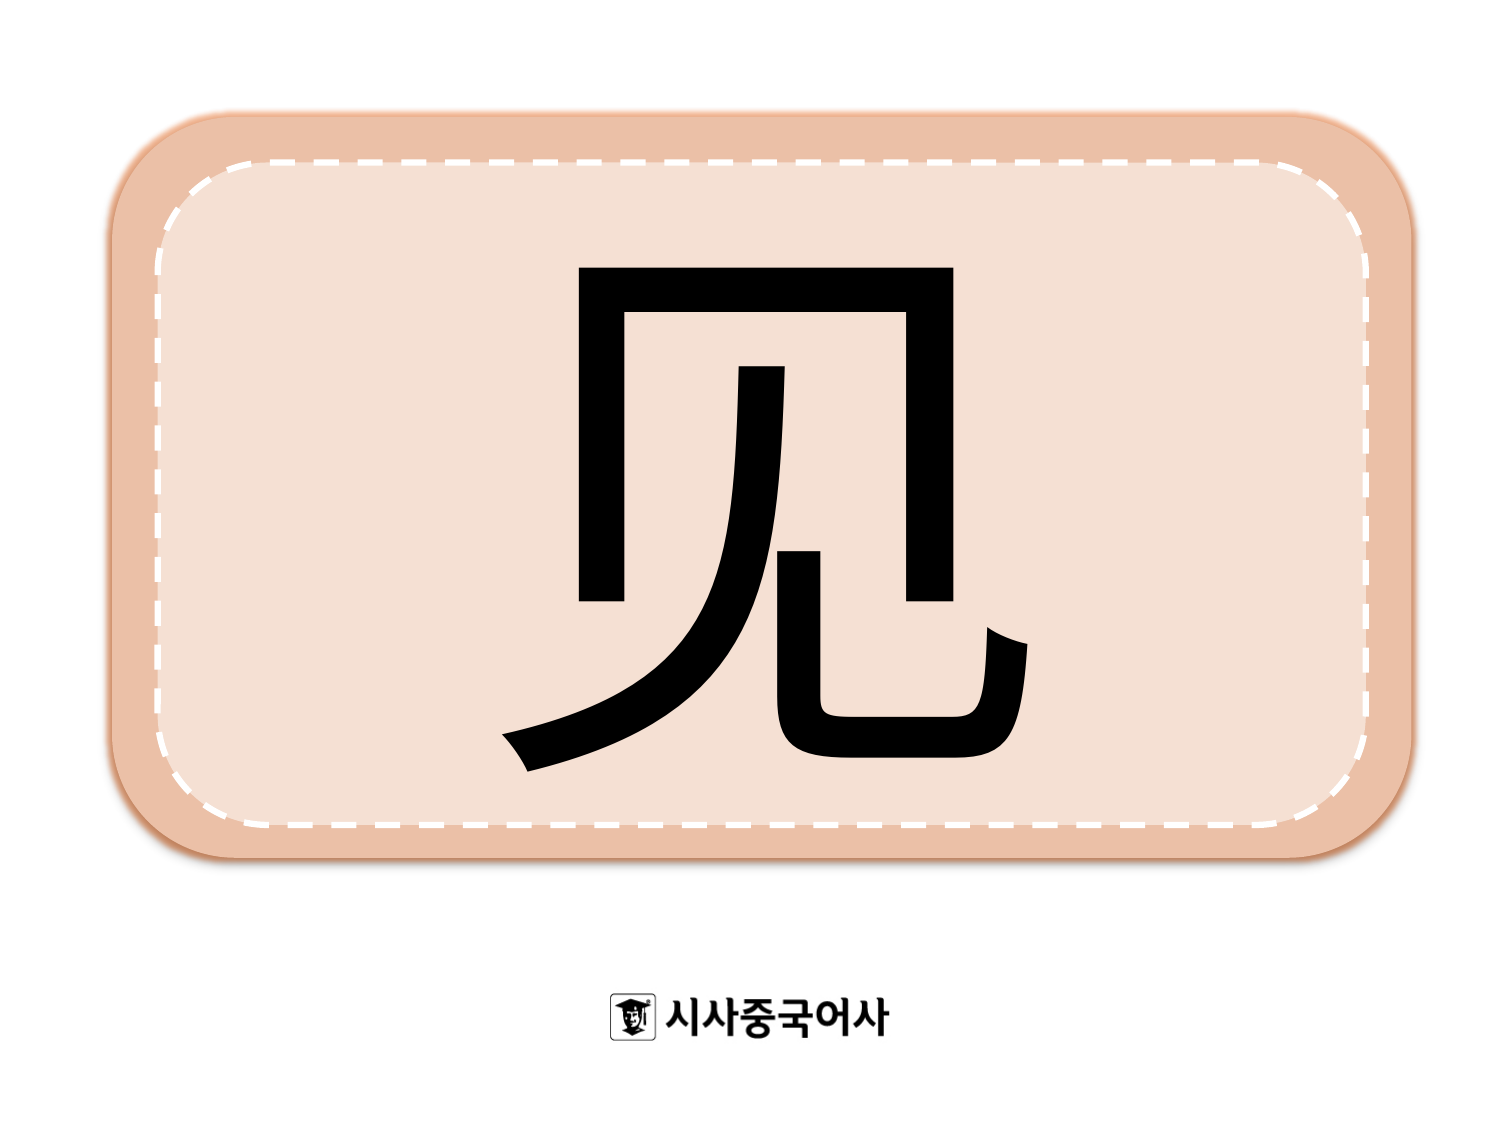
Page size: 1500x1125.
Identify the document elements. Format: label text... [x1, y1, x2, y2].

text_box 见 [162, 160, 1371, 824]
picture [602, 987, 898, 1047]
